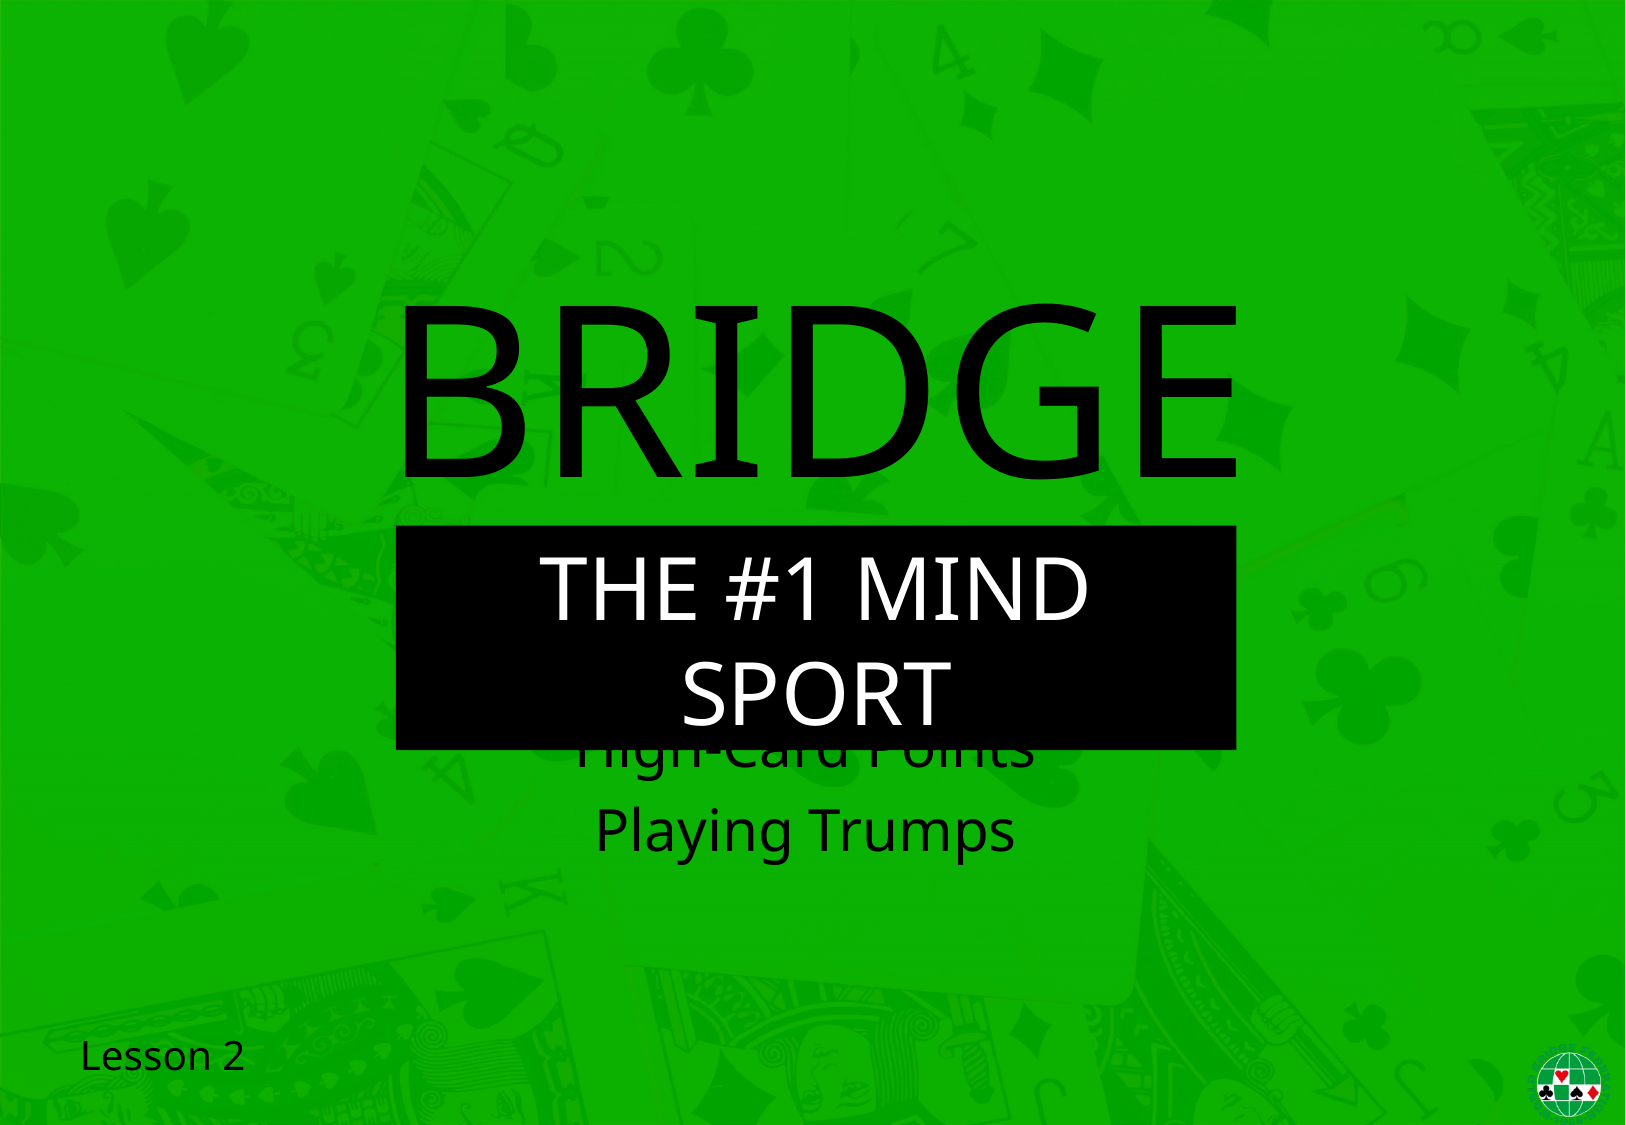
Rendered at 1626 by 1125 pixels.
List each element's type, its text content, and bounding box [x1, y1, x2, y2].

subtitle Lesson 2 [44, 1027, 281, 1087]
picture [0, 0, 1626, 1125]
text_box High-Card Points Playing Trumps [512, 710, 1099, 895]
